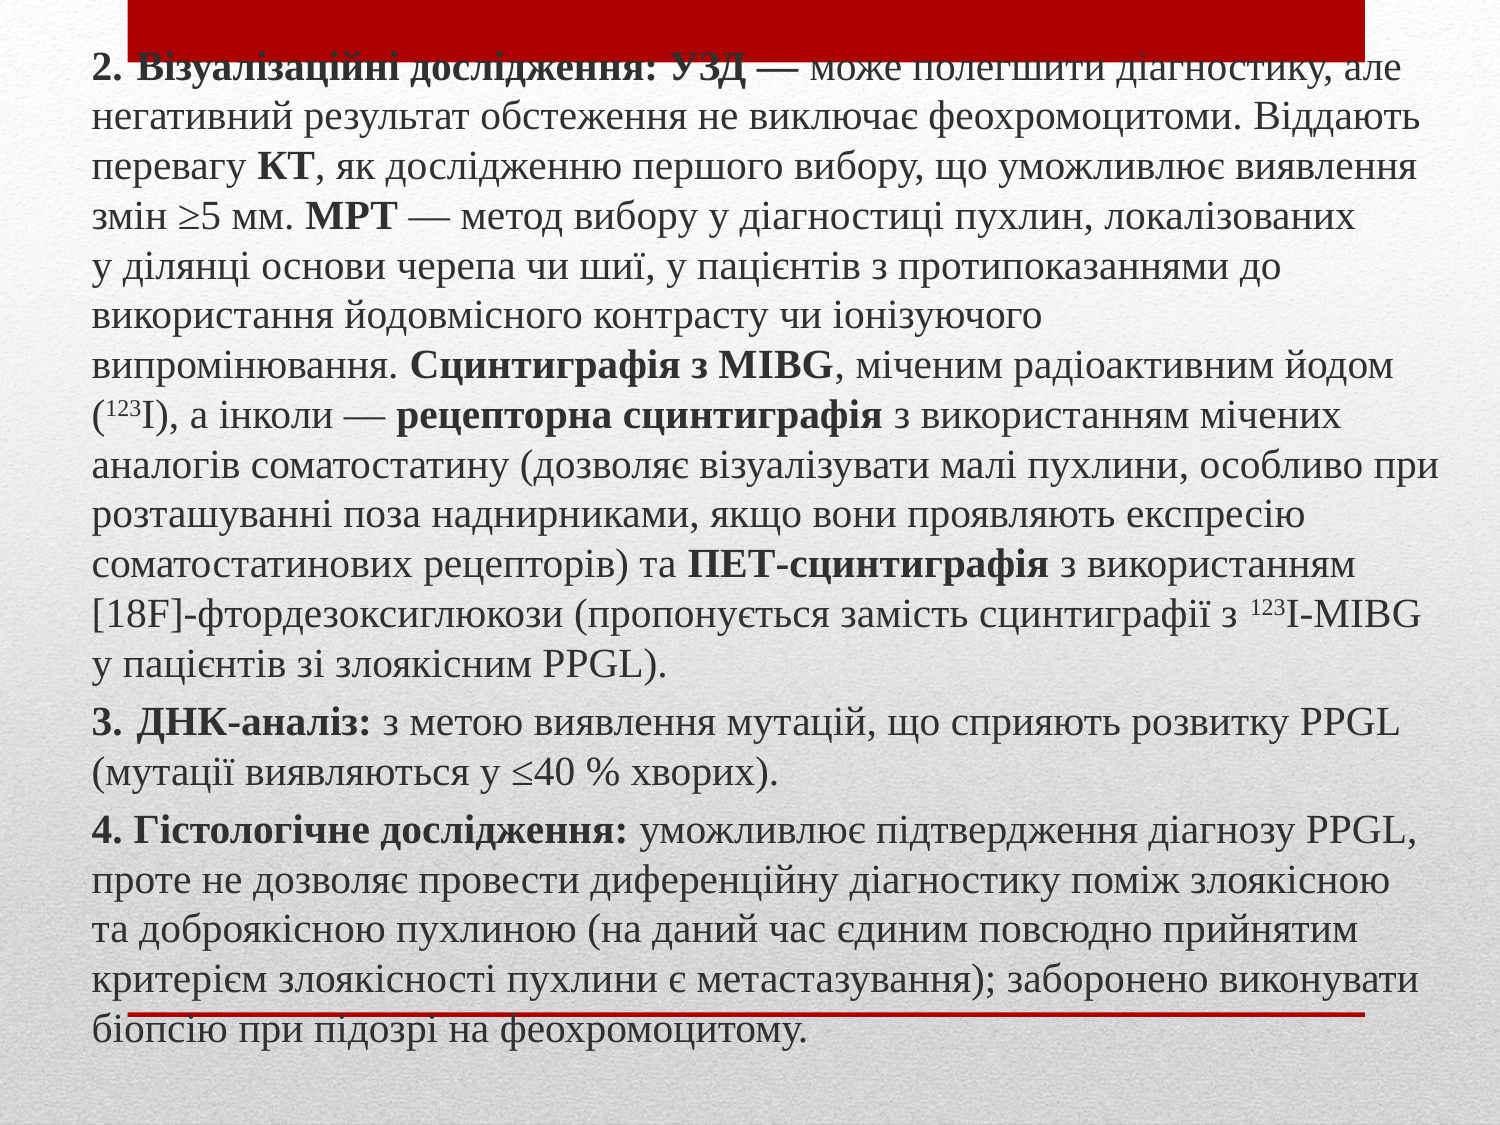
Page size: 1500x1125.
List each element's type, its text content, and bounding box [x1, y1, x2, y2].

list 2. Візуалізаційні дослідження: УЗД — може полегшити діагностику, але негативний результат обстеження не виключає феохромоцитоми. Віддають перевагу КТ, як дослідженню першого вибору, що уможливлює виявлення змін ≥5 мм. МРТ — метод вибору у діагностиці пухлин, локалізованих у ділянці основи черепа чи шиї, у пацієнтів з протипоказаннями до використання йодовмісного контрасту чи іонізуючого випромінювання. Сцинтиграфія з MIBG, міченим радіоактивним йодом (123І), а інколи — рецепторна сцинтиграфія з використанням мічених аналогів соматостатину (дозволяє візуалізувати малі пухлини, особливо при розташуванні поза наднирниками, якщо вони проявляють експресію соматостатинових рецепторів) та ПЕТ-сцинтиграфія з використанням [18F]-фтордезоксиглюкози (пропонується замість сцинтиграфії з 123І-MIBG у пацієнтів зі злоякісним PPGL). 3. ДНК-аналіз: з метою виявлення мутацій, що сприяють розвитку PPGL (мутації виявляються у ≤40 % хворих). 4. Гістологічне дослідження: уможливлює підтвердження діагнозу PPGL, проте не дозволяє провести диференційну діагностику поміж злоякісною та доброякісною пухлиною (на даний час єдиним повсюдно прийнятим критерієм злоякісності пухлини є метастазування); заборонено виконувати біопсію при підозрі на феохромоцитому. [76, 30, 1459, 1071]
